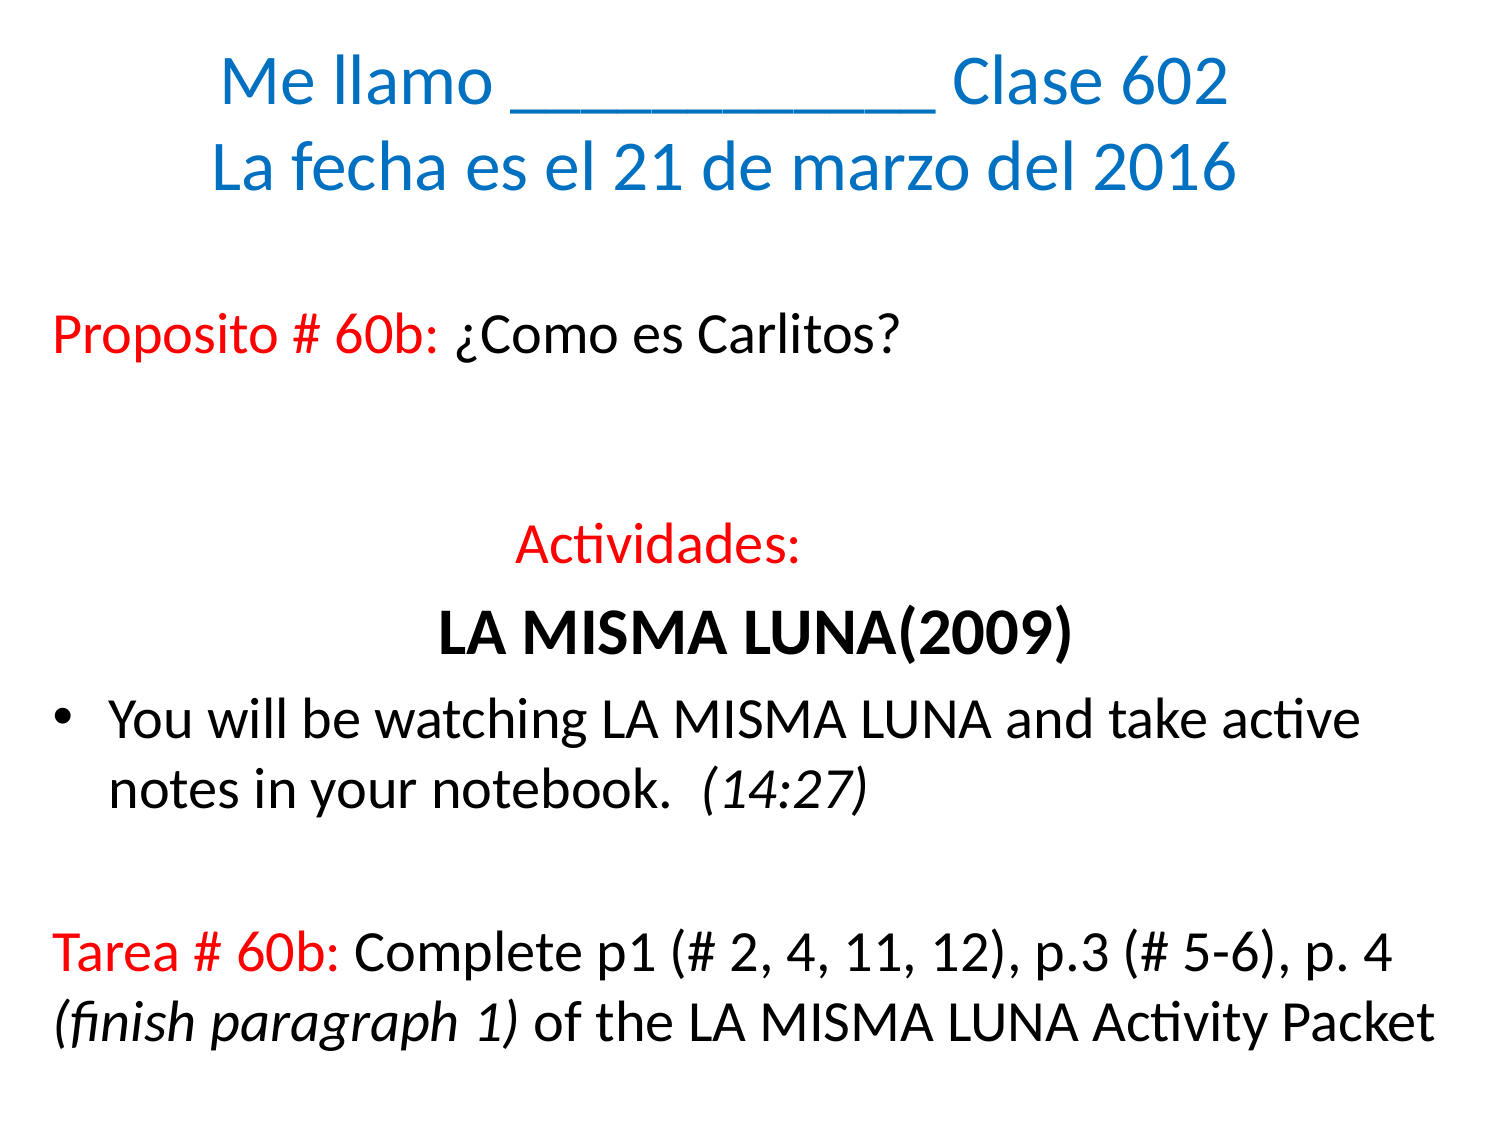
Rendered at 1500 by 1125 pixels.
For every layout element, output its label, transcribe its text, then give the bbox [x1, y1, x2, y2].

list Proposito # 60b: ¿Como es Carlitos? Actividades: LA MISMA LUNA(2009) You will be watching LA MISMA LUNA and take active notes in your notebook. (14:27) Tarea # 60b: Complete p1 (# 2, 4, 11, 12), p.3 (# 5-6), p. 4 (finish paragraph 1) of the LA MISMA LUNA Activity Packet [37, 287, 1475, 1050]
title Me llamo ____________ Clase 602 La fecha es el 21 de marzo del 2016 [50, 24, 1400, 213]
